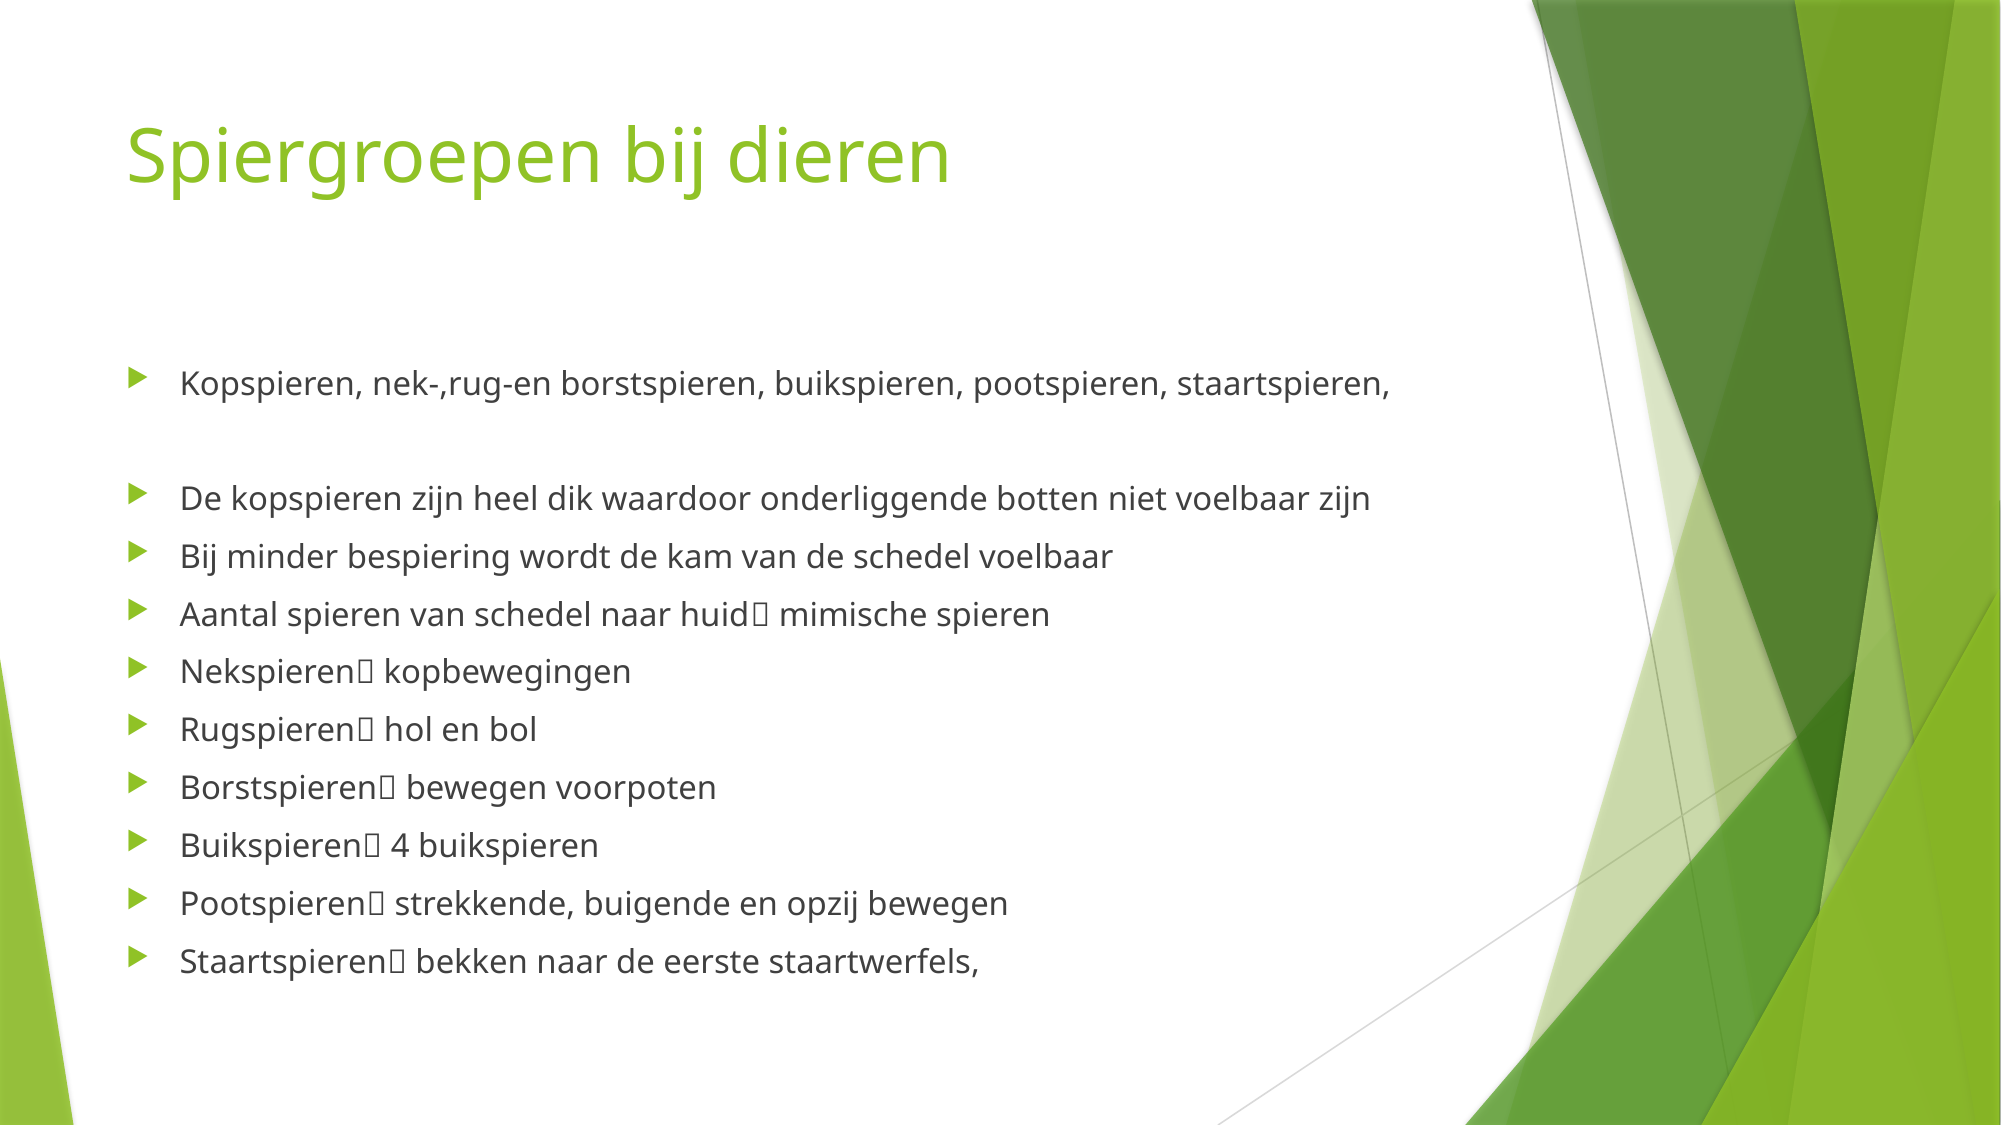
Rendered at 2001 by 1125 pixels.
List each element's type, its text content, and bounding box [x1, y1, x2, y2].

list Kopspieren, nek-,rug-en borstspieren, buikspieren, pootspieren, staartspieren, De kopspieren zijn heel dik waardoor onderliggende botten niet voelbaar zijn Bij minder bespiering wordt de kam van de schedel voelbaar Aantal spieren van schedel naar huid mimische spieren Nekspieren kopbewegingen Rugspieren hol en bol Borstspieren bewegen voorpoten Buikspieren 4 buikspieren Pootspieren strekkende, buigende en opzij bewegen Staartspieren bekken naar de eerste staartwerfels, [111, 354, 1522, 992]
title Spiergroepen bij dieren [111, 99, 1522, 317]
